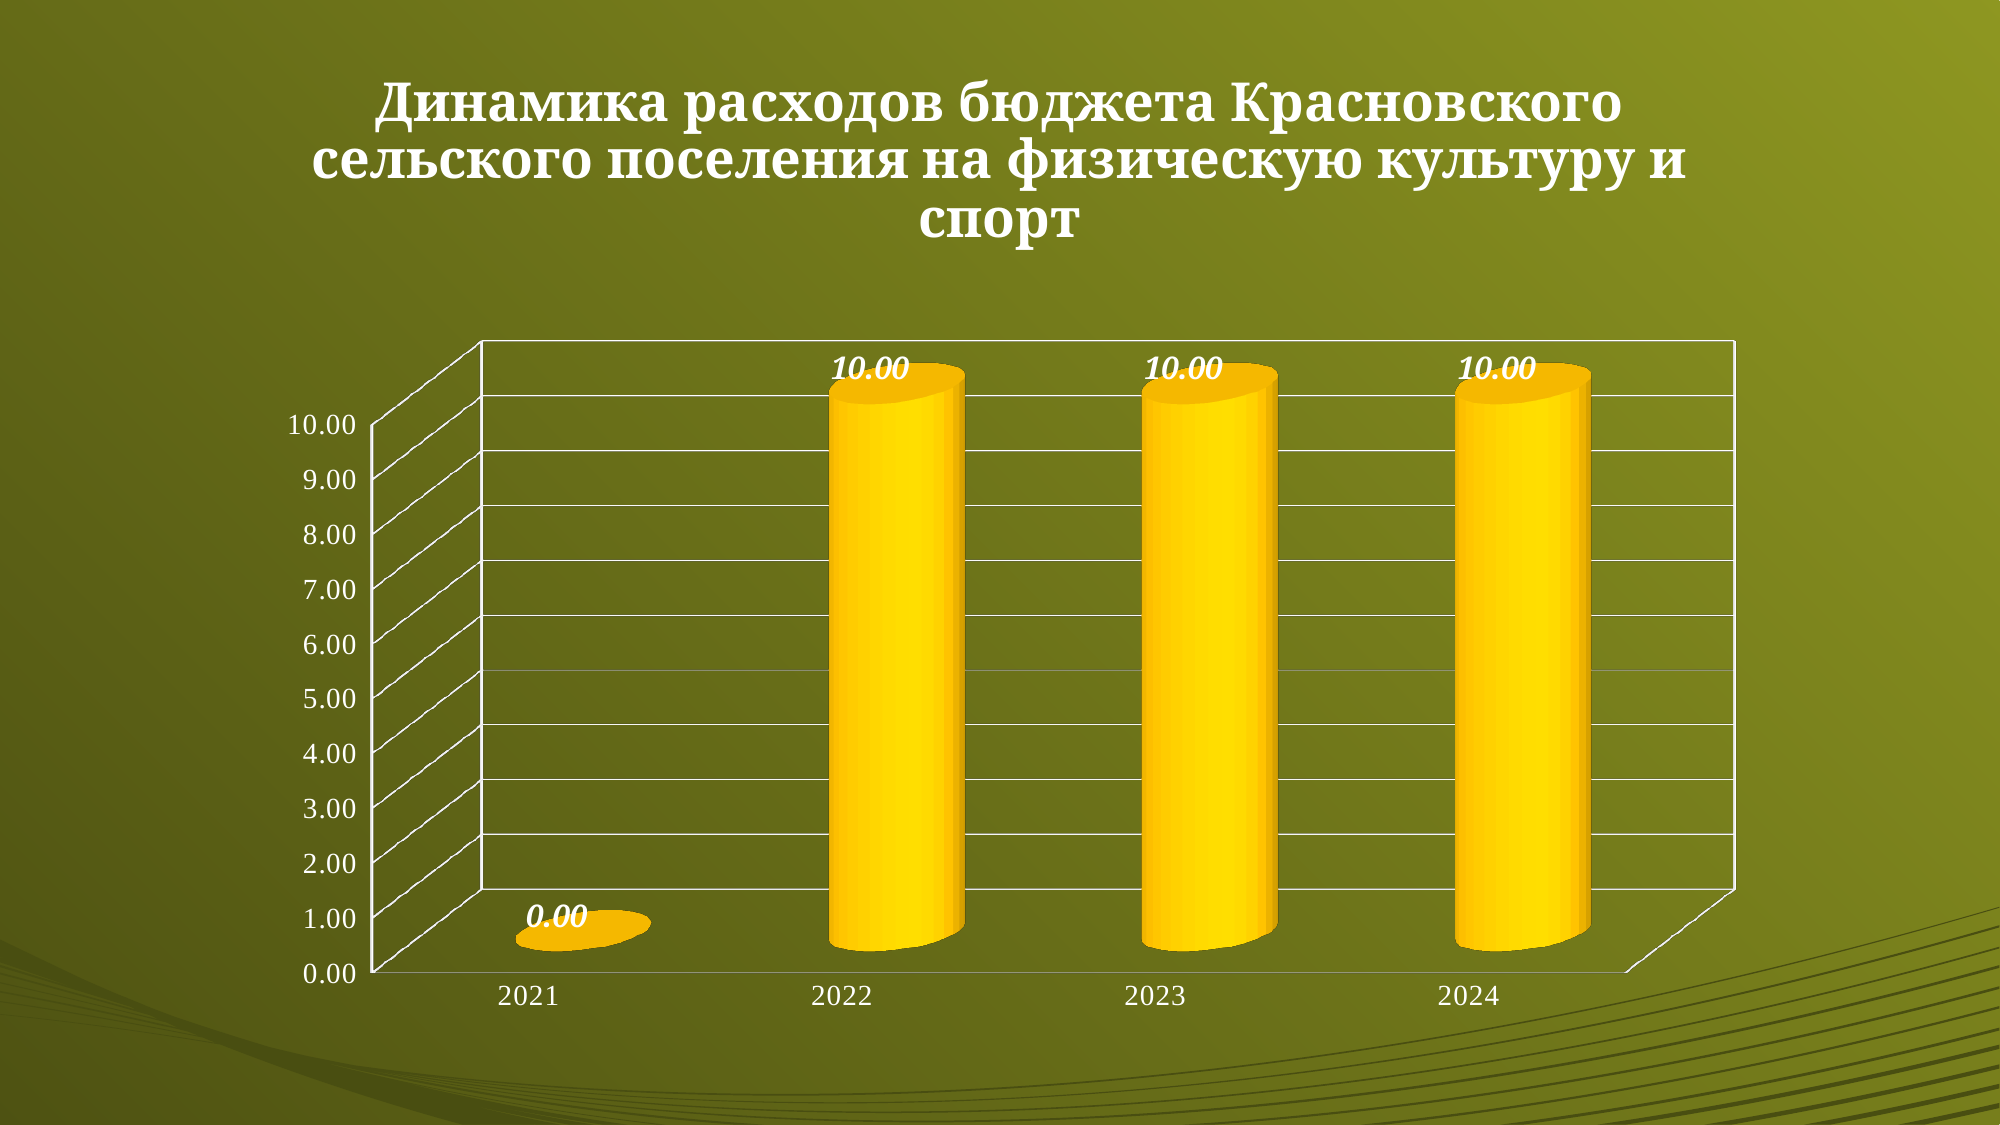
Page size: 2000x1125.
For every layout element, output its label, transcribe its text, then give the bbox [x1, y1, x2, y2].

chart [249, 256, 1750, 1071]
title Динамика расходов бюджета Красновского сельского поселения на физическую культуру и спорт [249, 65, 1750, 249]
